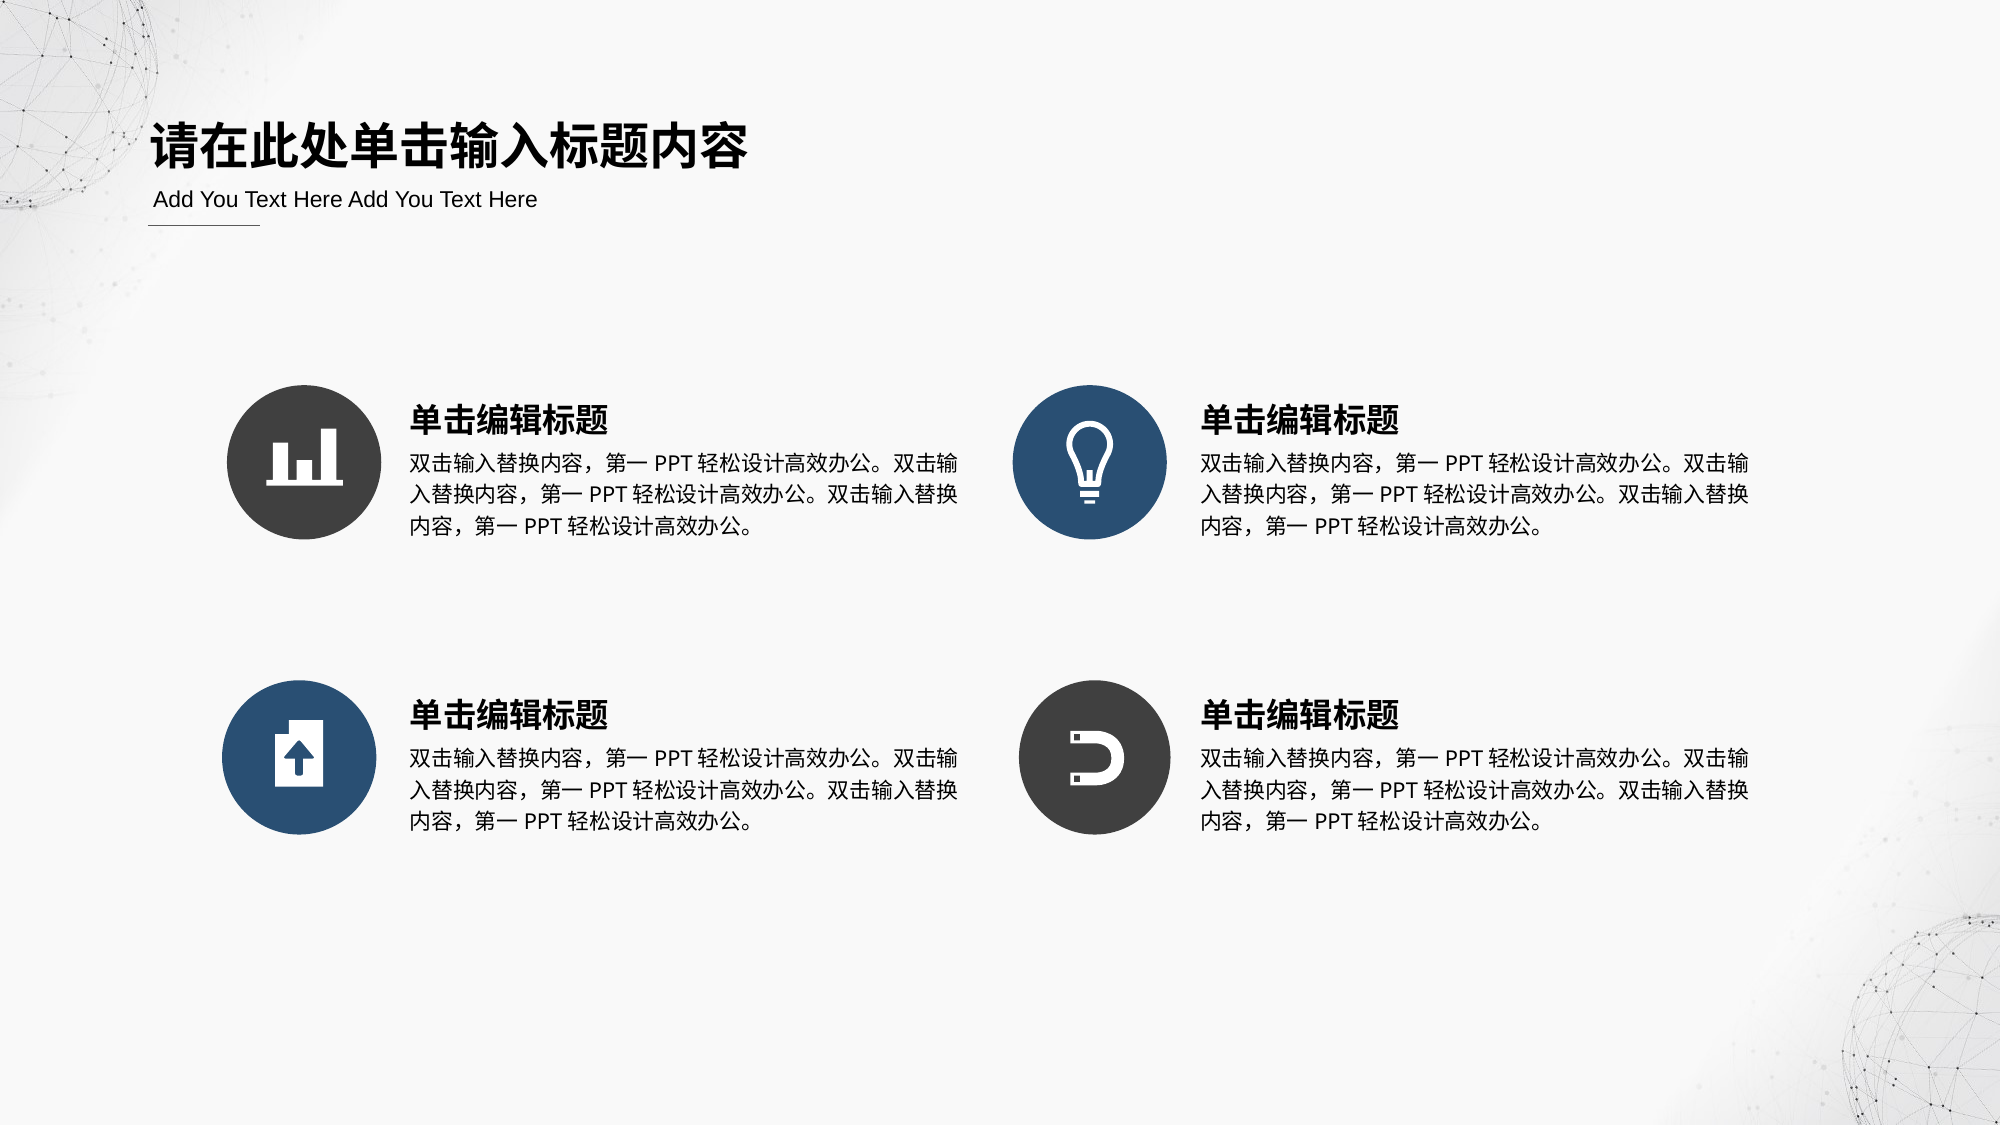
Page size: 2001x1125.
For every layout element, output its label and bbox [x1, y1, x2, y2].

text_box [1200, 399, 1755, 540]
text_box [138, 108, 828, 226]
text_box [1012, 385, 1167, 540]
picture [0, 0, 2000, 1125]
text_box [409, 694, 960, 836]
text_box [226, 385, 382, 540]
text_box [1200, 694, 1755, 836]
text_box [222, 680, 377, 835]
text_box [1018, 680, 1171, 835]
text_box [409, 399, 960, 540]
